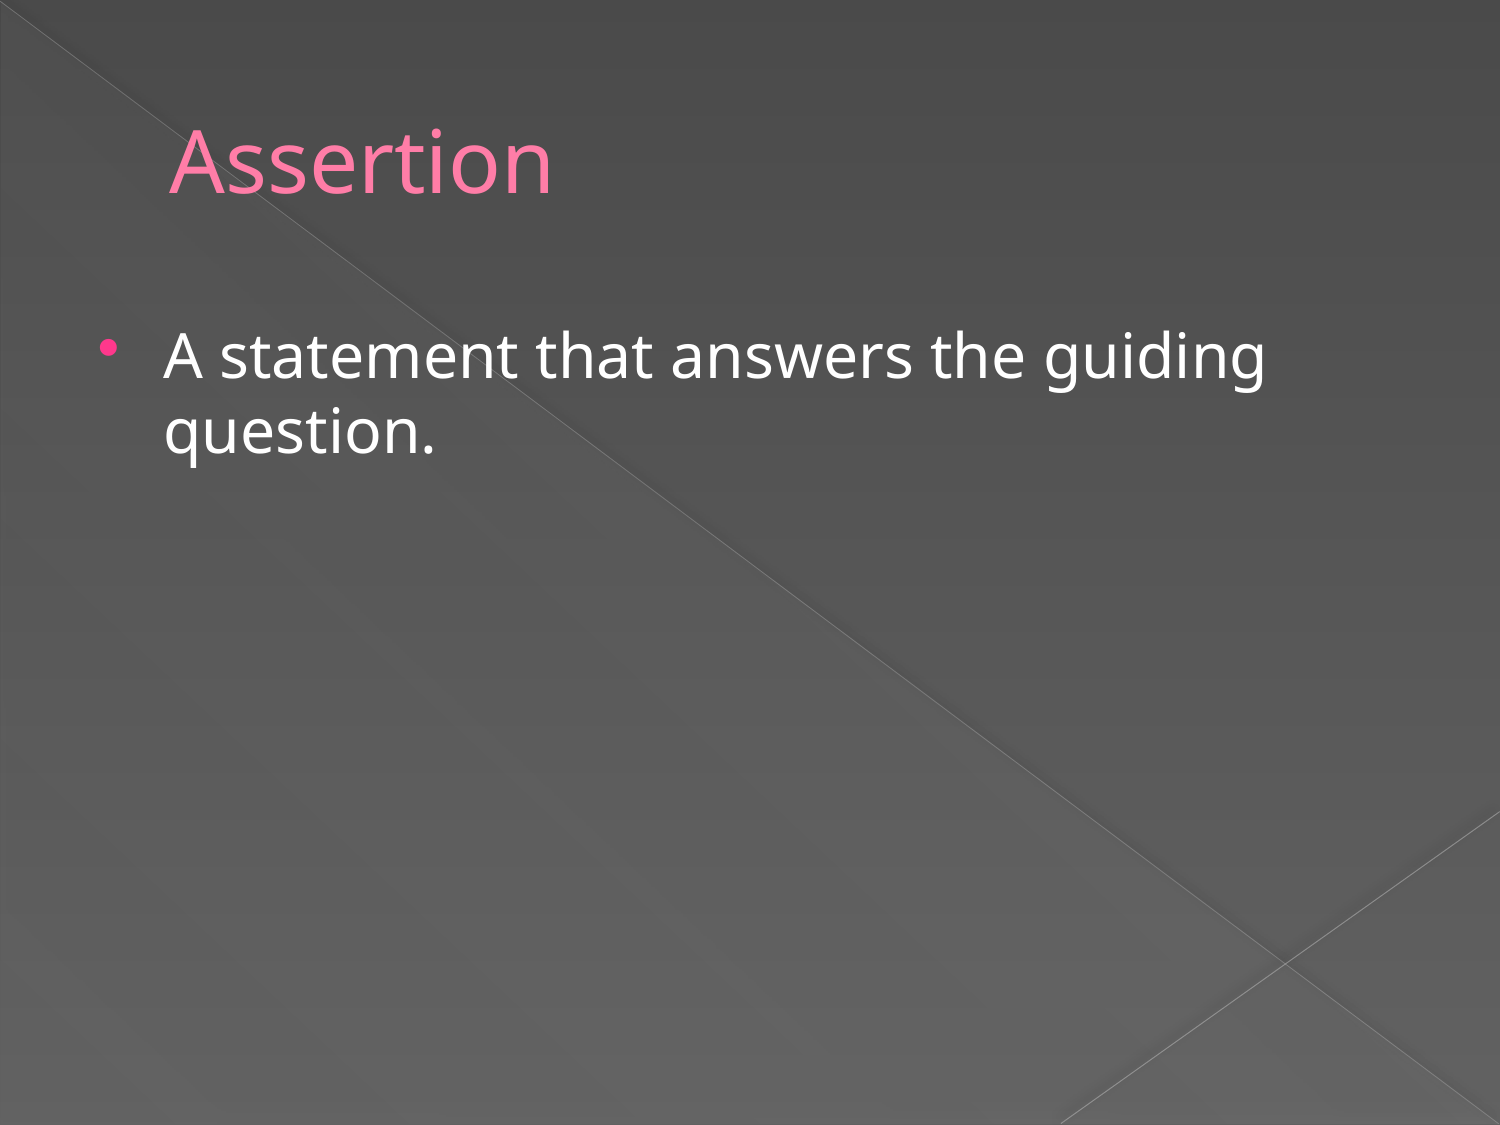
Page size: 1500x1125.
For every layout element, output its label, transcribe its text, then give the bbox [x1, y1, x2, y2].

title Assertion [75, 43, 1425, 274]
list A statement that answers the guiding question. [75, 308, 1425, 1059]
